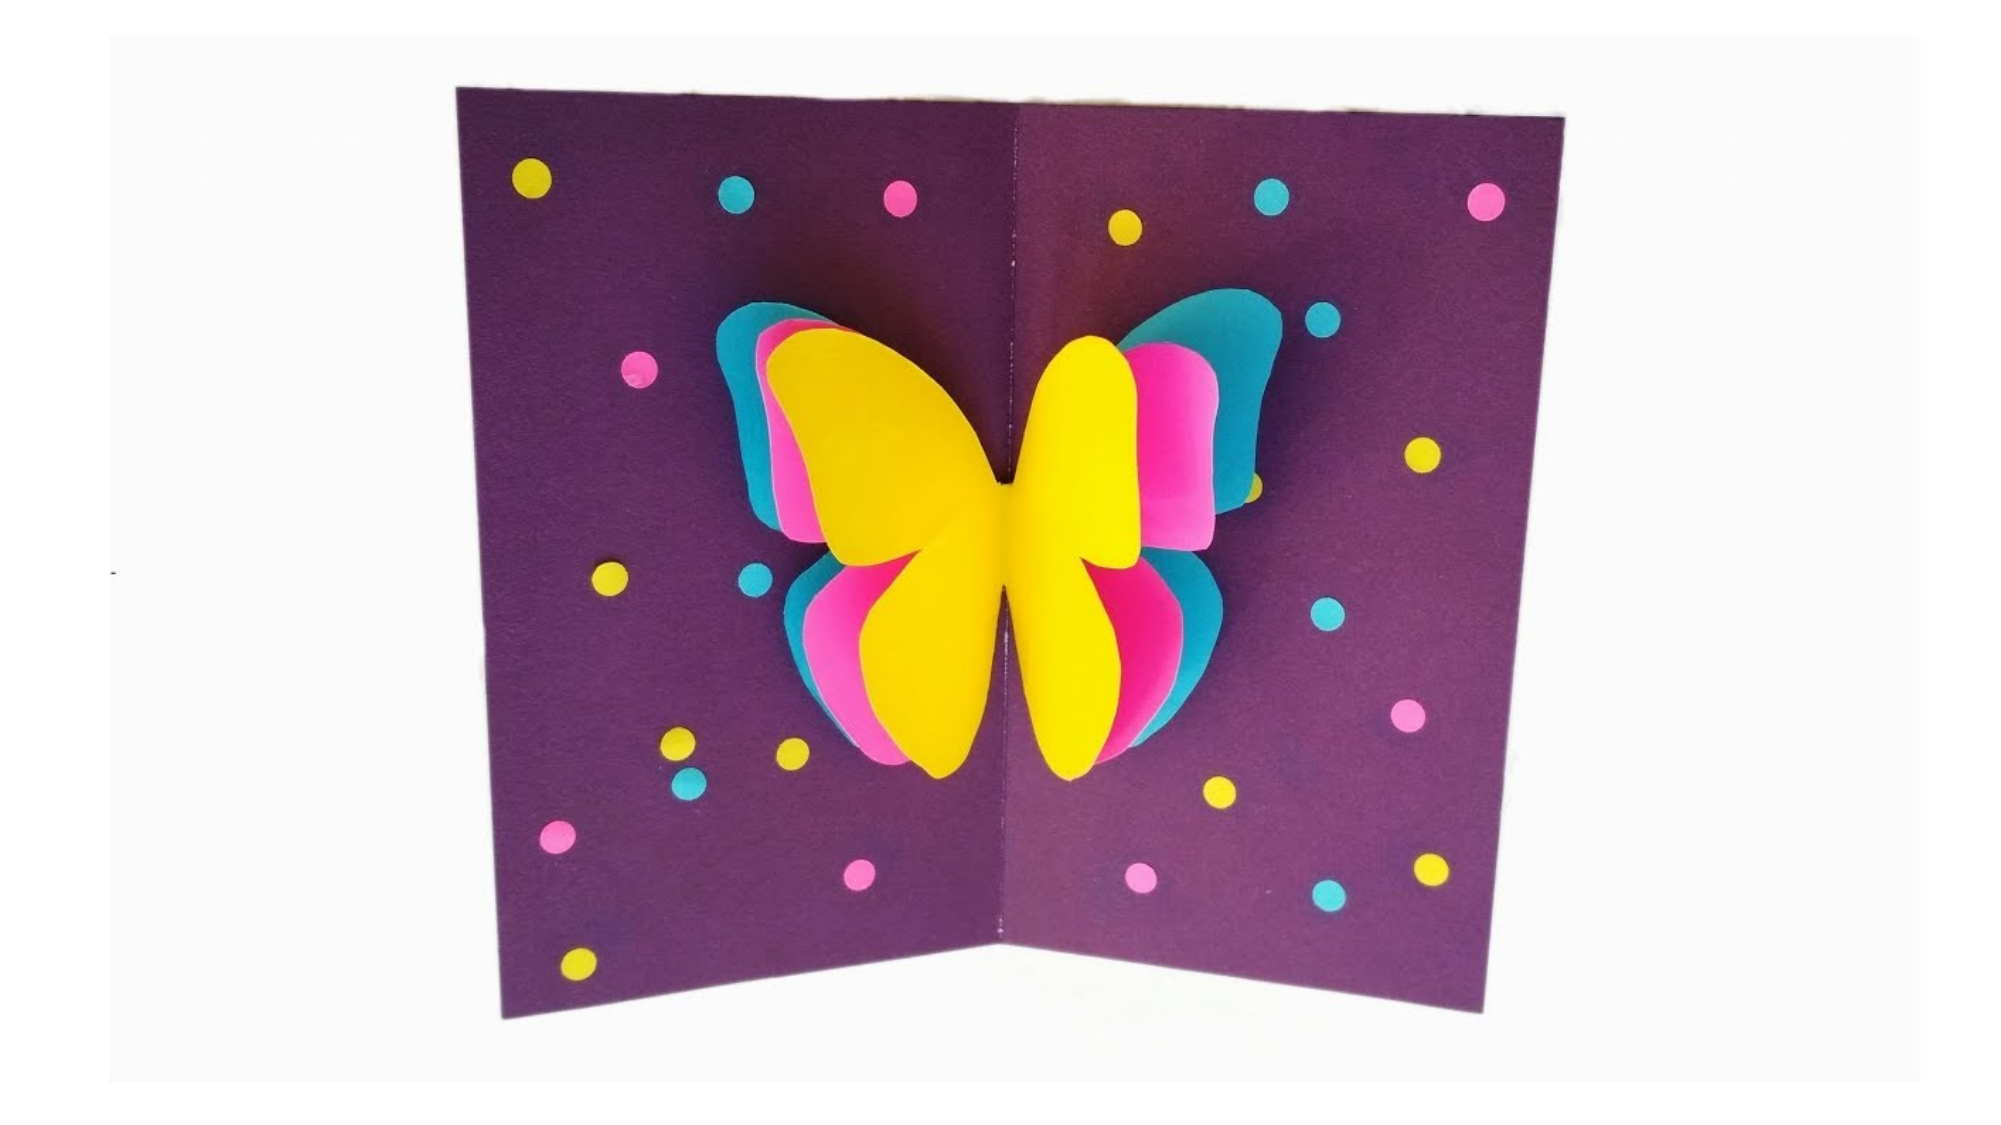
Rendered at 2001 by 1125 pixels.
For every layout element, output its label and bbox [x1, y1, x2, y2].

list [109, 35, 1921, 1082]
